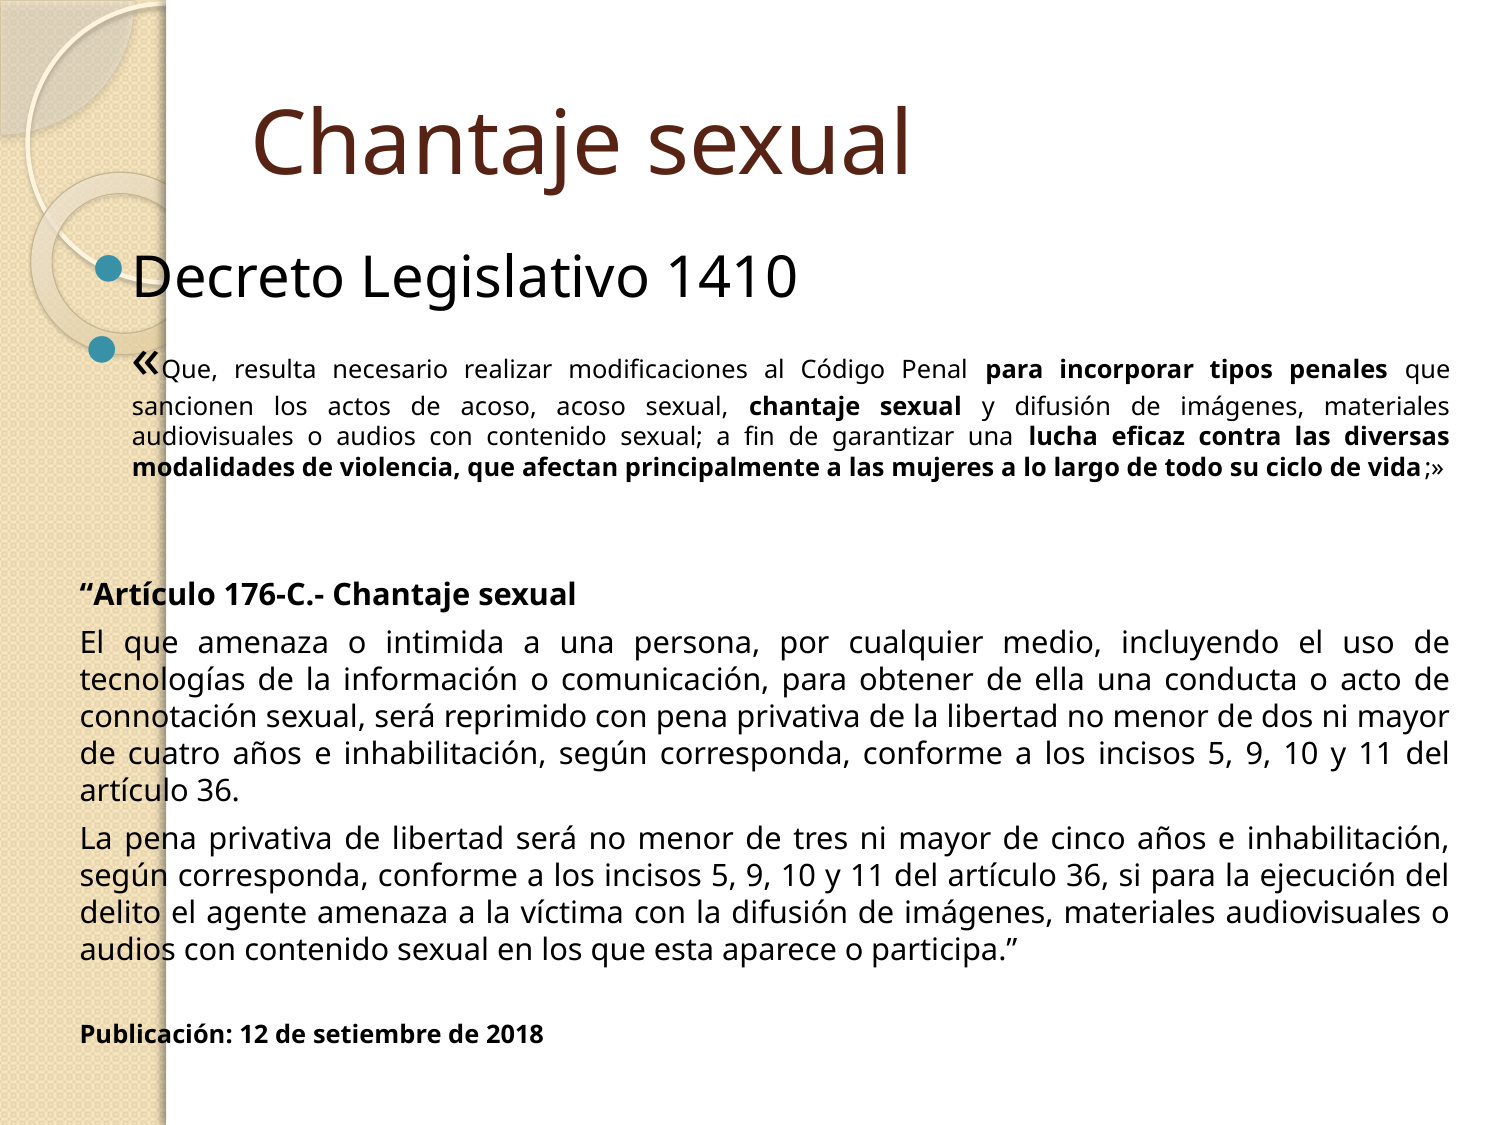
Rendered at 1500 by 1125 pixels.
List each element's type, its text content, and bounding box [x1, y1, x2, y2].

list Decreto Legislativo 1410 «Que, resulta necesario realizar modificaciones al Código Penal para incorporar tipos penales que sancionen los actos de acoso, acoso sexual, chantaje sexual y difusión de imágenes, materiales audiovisuales o audios con contenido sexual; a fin de garantizar una lucha eficaz contra las diversas modalidades de violencia, que afectan principalmente a las mujeres a lo largo de todo su ciclo de vida;» “Artículo 176-C.- Chantaje sexual El que amenaza o intimida a una persona, por cualquier medio, incluyendo el uso de tecnologías de la información o comunicación, para obtener de ella una conducta o acto de connotación sexual, será reprimido con pena privativa de la libertad no menor de dos ni mayor de cuatro años e inhabilitación, según corresponda, conforme a los incisos 5, 9, 10 y 11 del artículo 36. La pena privativa de libertad será no menor de tres ni mayor de cinco años e inhabilitación, según corresponda, conforme a los incisos 5, 9, 10 y 11 del artículo 36, si para la ejecución del delito el agente amenaza a la víctima con la difusión de imágenes, materiales audiovisuales o audios con contenido sexual en los que esta aparece o participa.” Publicación: 12 de setiembre de 2018 [64, 232, 1466, 1071]
title Chantaje sexual [235, 45, 1466, 232]
